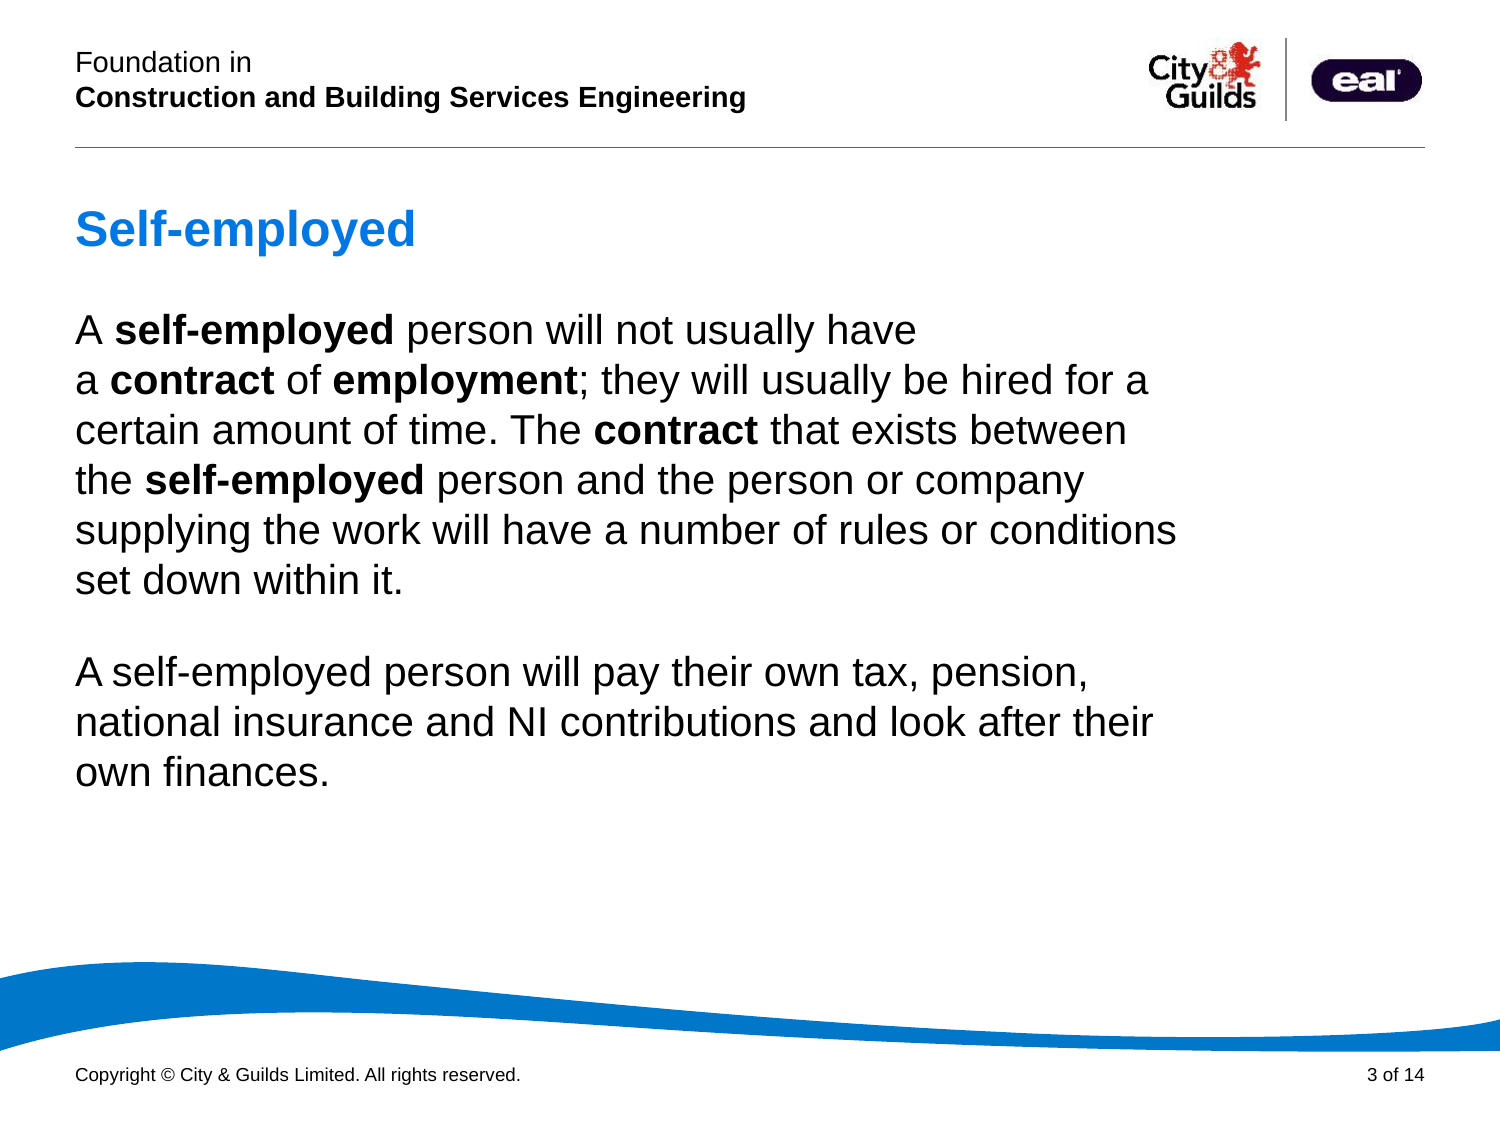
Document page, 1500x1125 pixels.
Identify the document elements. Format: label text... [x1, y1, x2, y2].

picture [1149, 38, 1422, 121]
text_box Self-employed [74, 196, 1425, 260]
list A self-employed person will not usually have a contract of employment; they will usually be hired for a certain amount of time. The contract that exists between the self-employed person and the person or company supplying the work will have a number of rules or conditions set down within it. A self-employed person will pay their own tax, pension, national insurance and NI contributions and look after their own finances. [74, 302, 1211, 1000]
